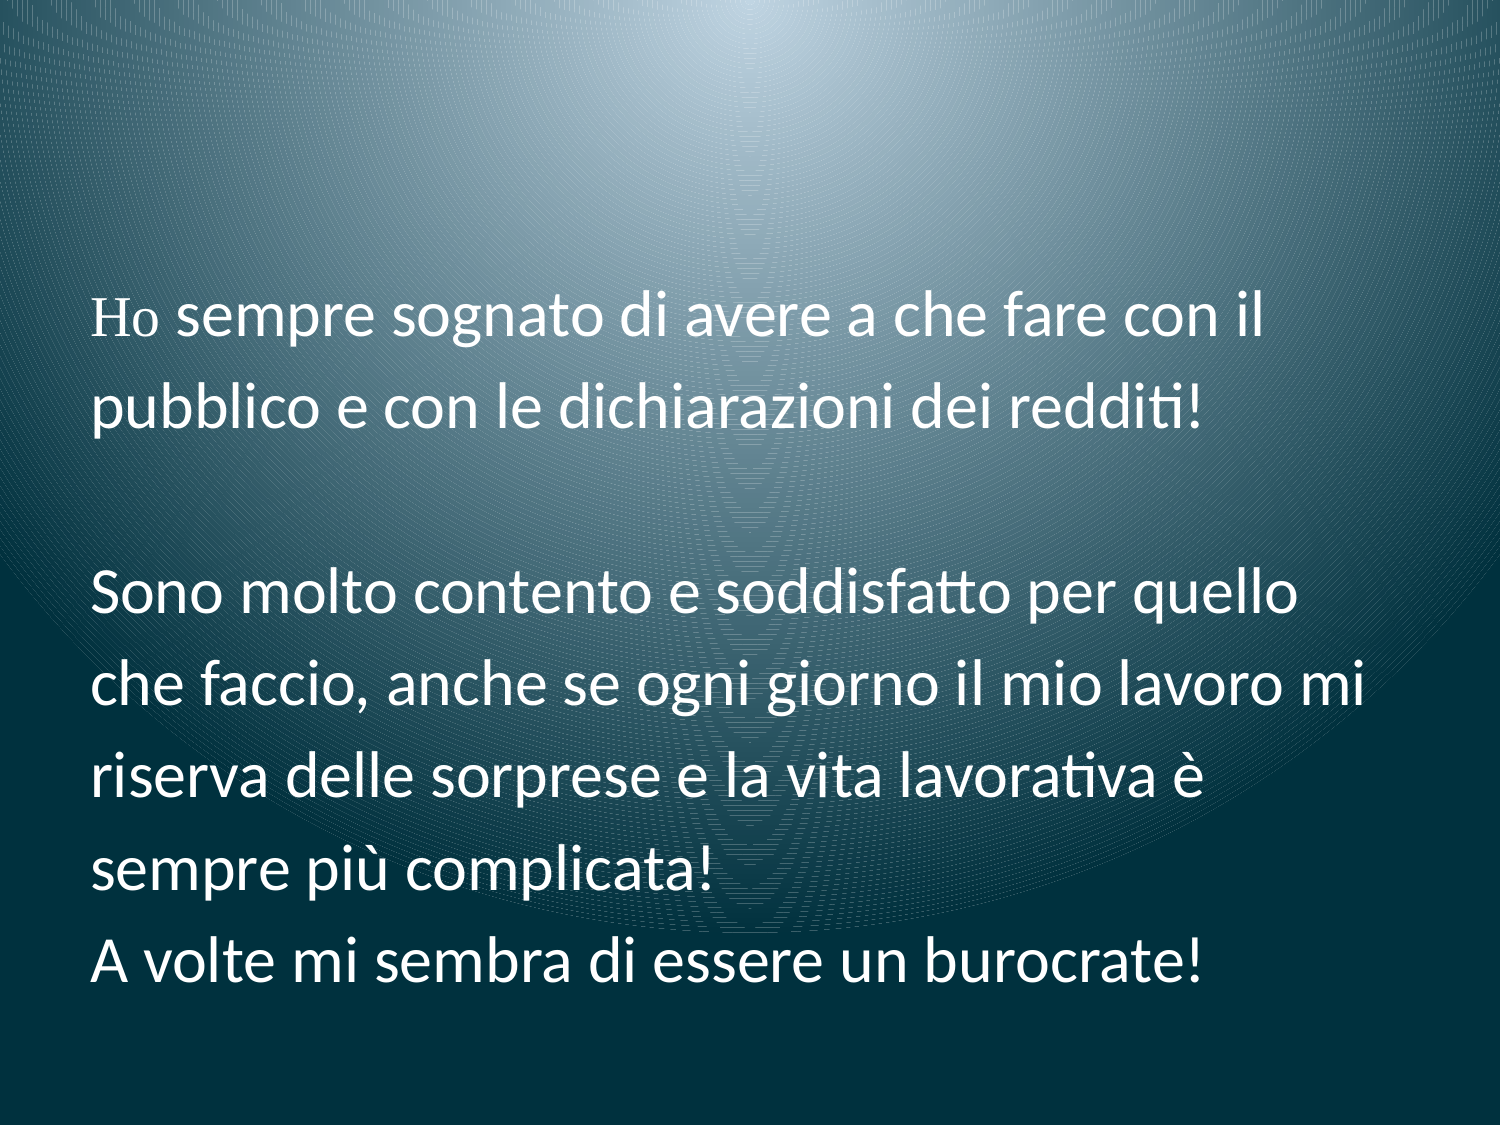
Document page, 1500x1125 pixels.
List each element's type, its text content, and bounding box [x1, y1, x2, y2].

list Ho sempre sognato di avere a che fare con il pubblico e con le dichiarazioni dei redditi! Sono molto contento e soddisfatto per quello che faccio, anche se ogni giorno il mio lavoro mi riserva delle sorprese e la vita lavorativa è sempre più complicata! A volte mi sembra di essere un burocrate! [75, 262, 1425, 1005]
